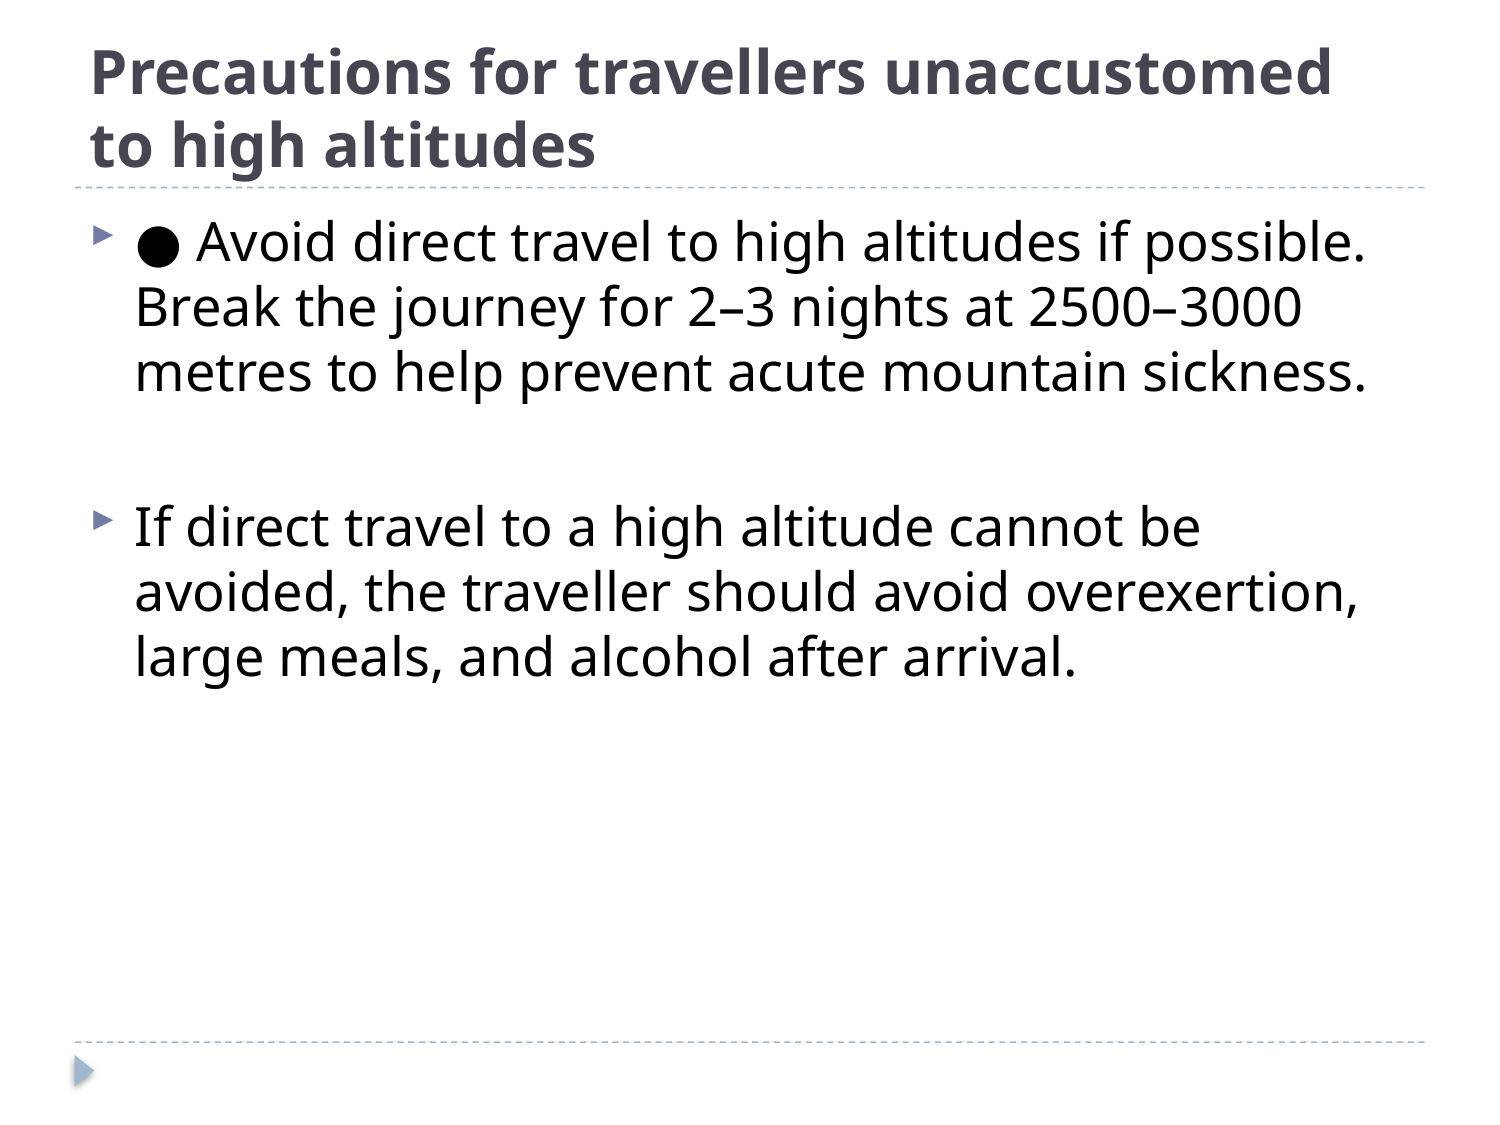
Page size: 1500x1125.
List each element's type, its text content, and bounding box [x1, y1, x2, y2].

title Precautions for travellers unaccustomed to high altitudes [75, 24, 1425, 188]
list ● Avoid direct travel to high altitudes if possible. Break the journey for 2–3 nights at 2500–3000 metres to help prevent acute mountain sickness. If direct travel to a high altitude cannot be avoided, the traveller should avoid overexertion, large meals, and alcohol after arrival. [75, 200, 1425, 1010]
